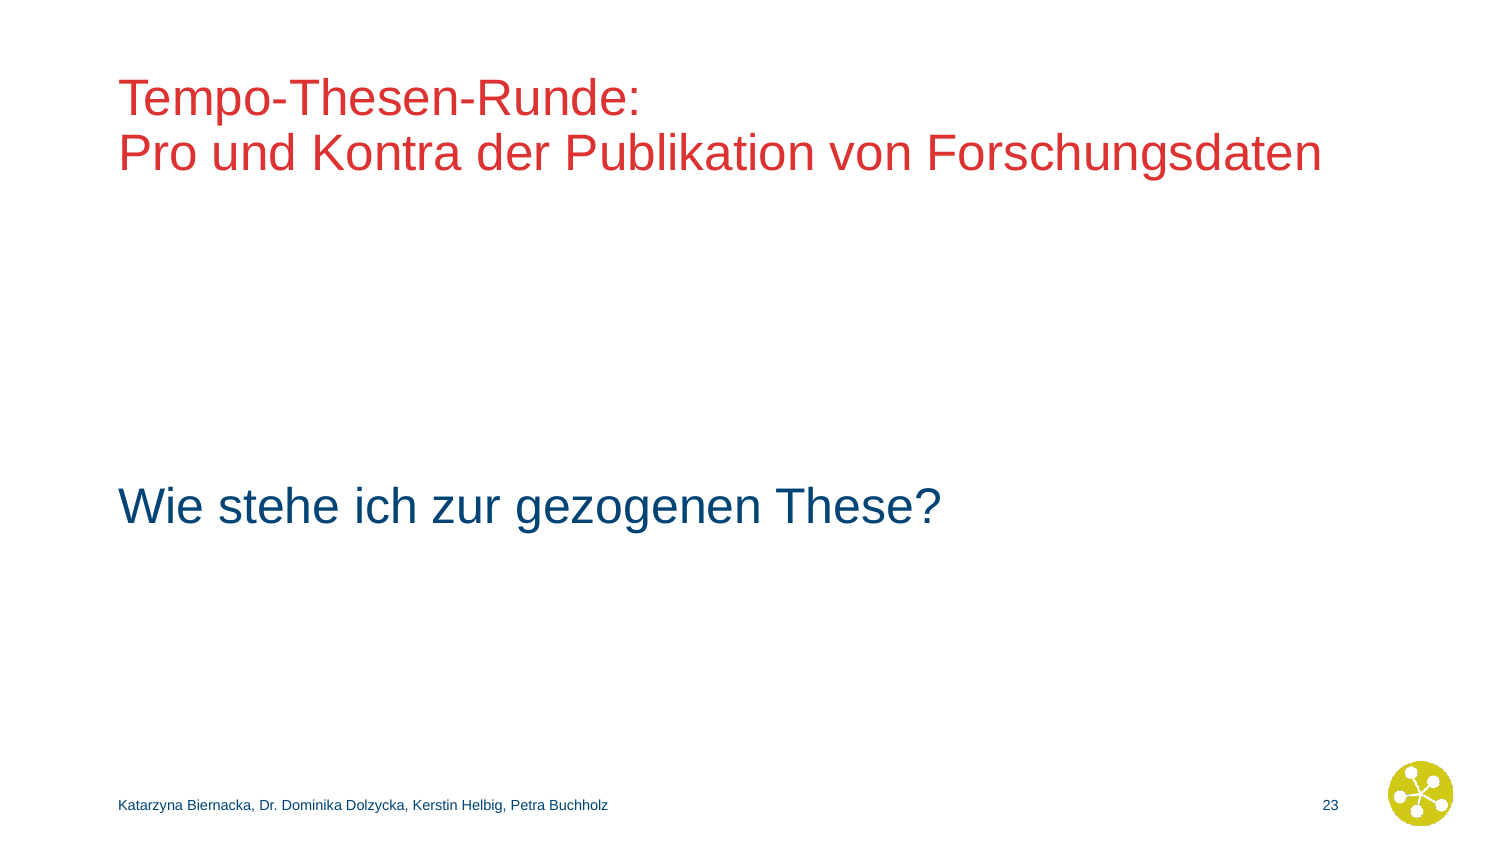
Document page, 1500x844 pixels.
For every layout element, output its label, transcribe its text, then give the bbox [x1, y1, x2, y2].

list Wie stehe ich zur gezogenen These? [103, 254, 1397, 760]
picture [1388, 761, 1453, 826]
slide_number 22 [1016, 782, 1354, 827]
title Tempo-Thesen-Runde: Pro und Kontra der Publikation von Forschungsdaten [103, 44, 1397, 208]
footer Katarzyna Biernacka, Dr. Dominika Dolzycka, Kerstin Helbig, Petra Buchholz [103, 782, 742, 827]
